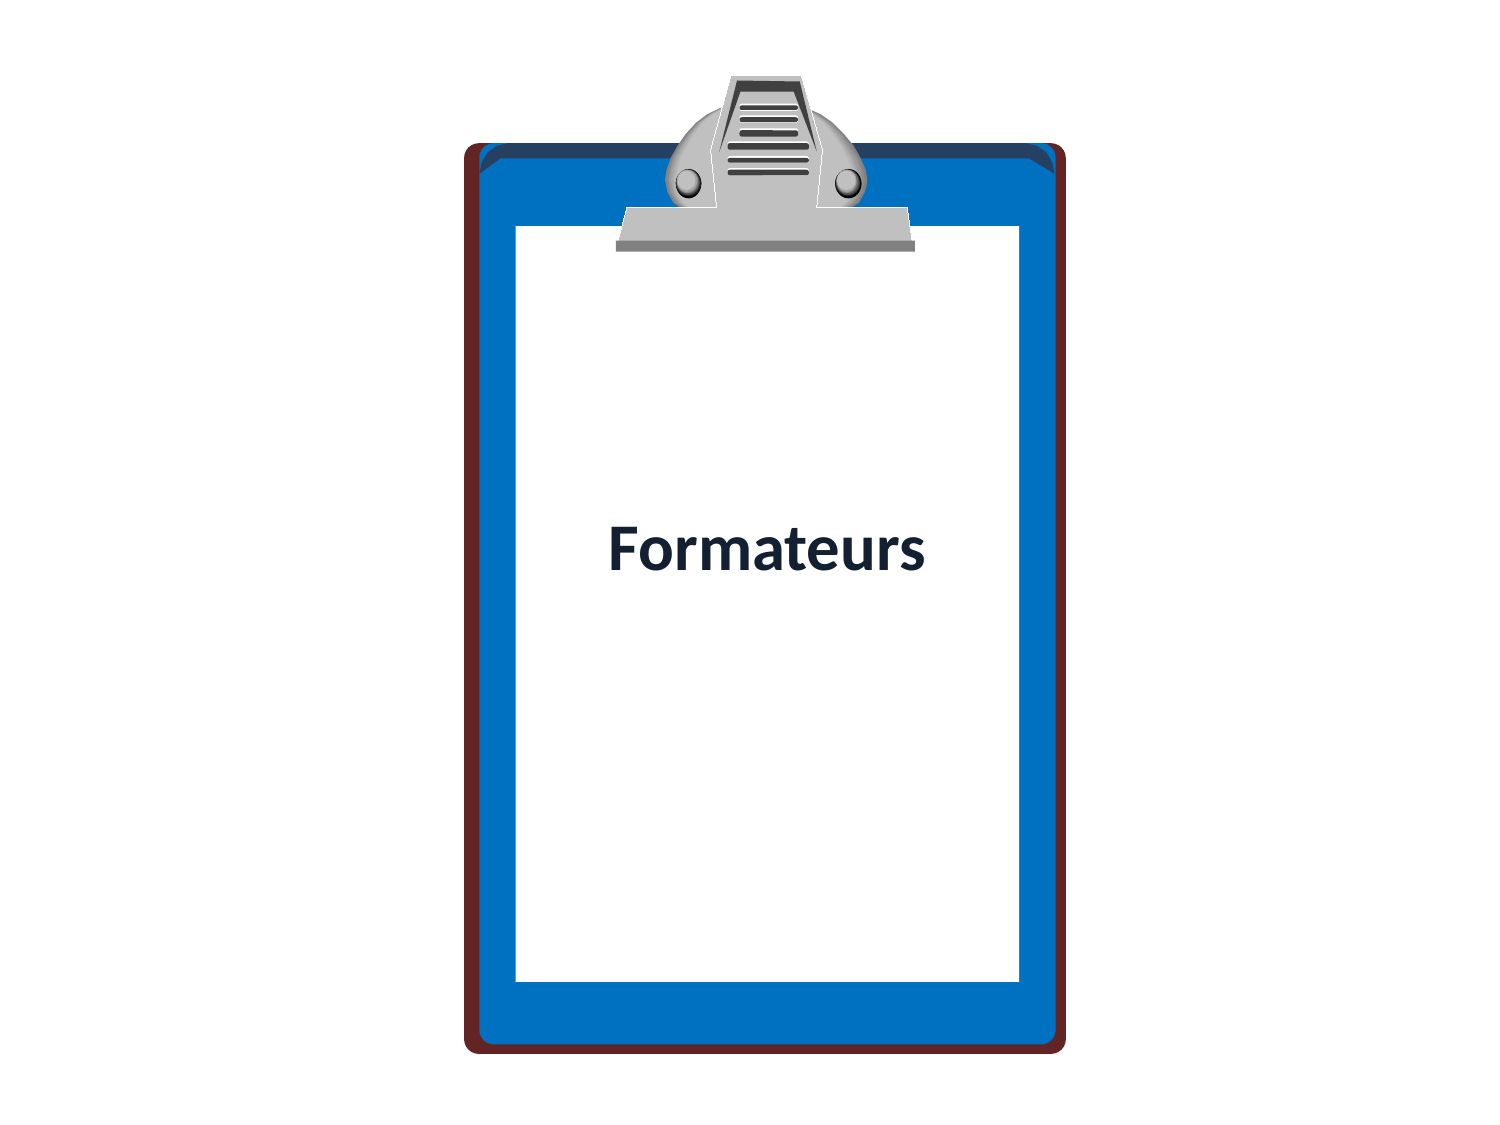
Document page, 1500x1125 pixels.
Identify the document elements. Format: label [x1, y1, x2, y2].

text_box [463, 74, 1067, 1056]
